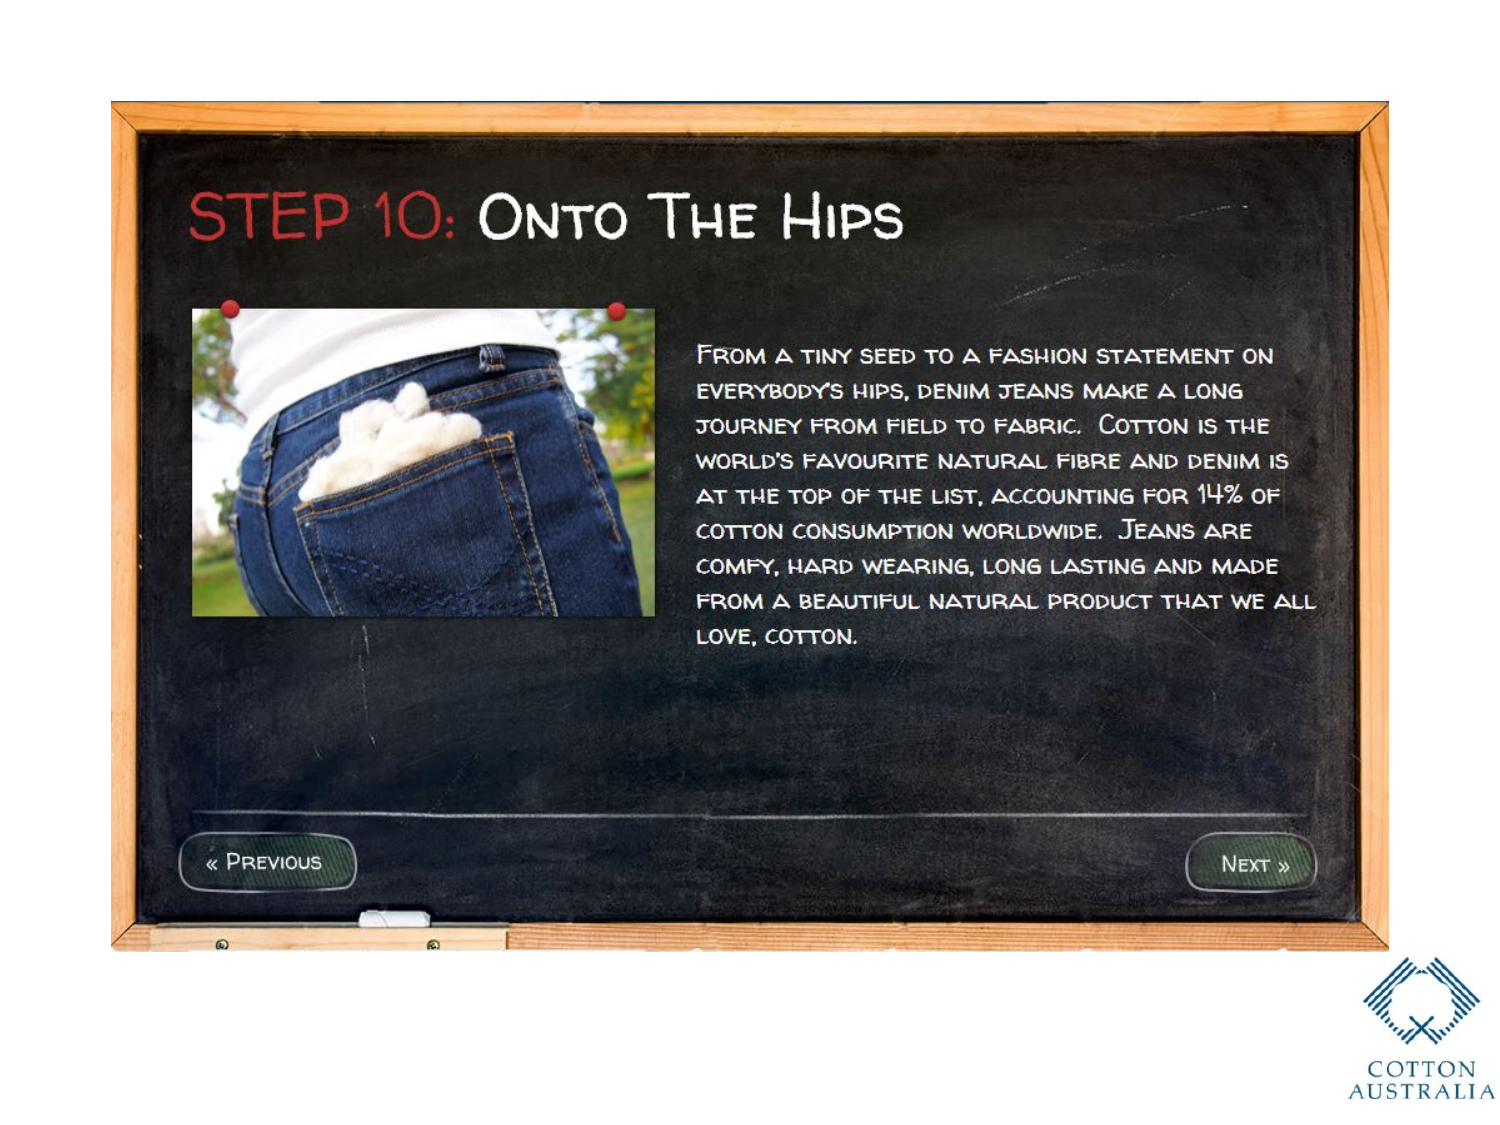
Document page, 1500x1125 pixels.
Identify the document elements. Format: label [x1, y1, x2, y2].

picture [110, 101, 1389, 952]
picture [1348, 957, 1495, 1099]
